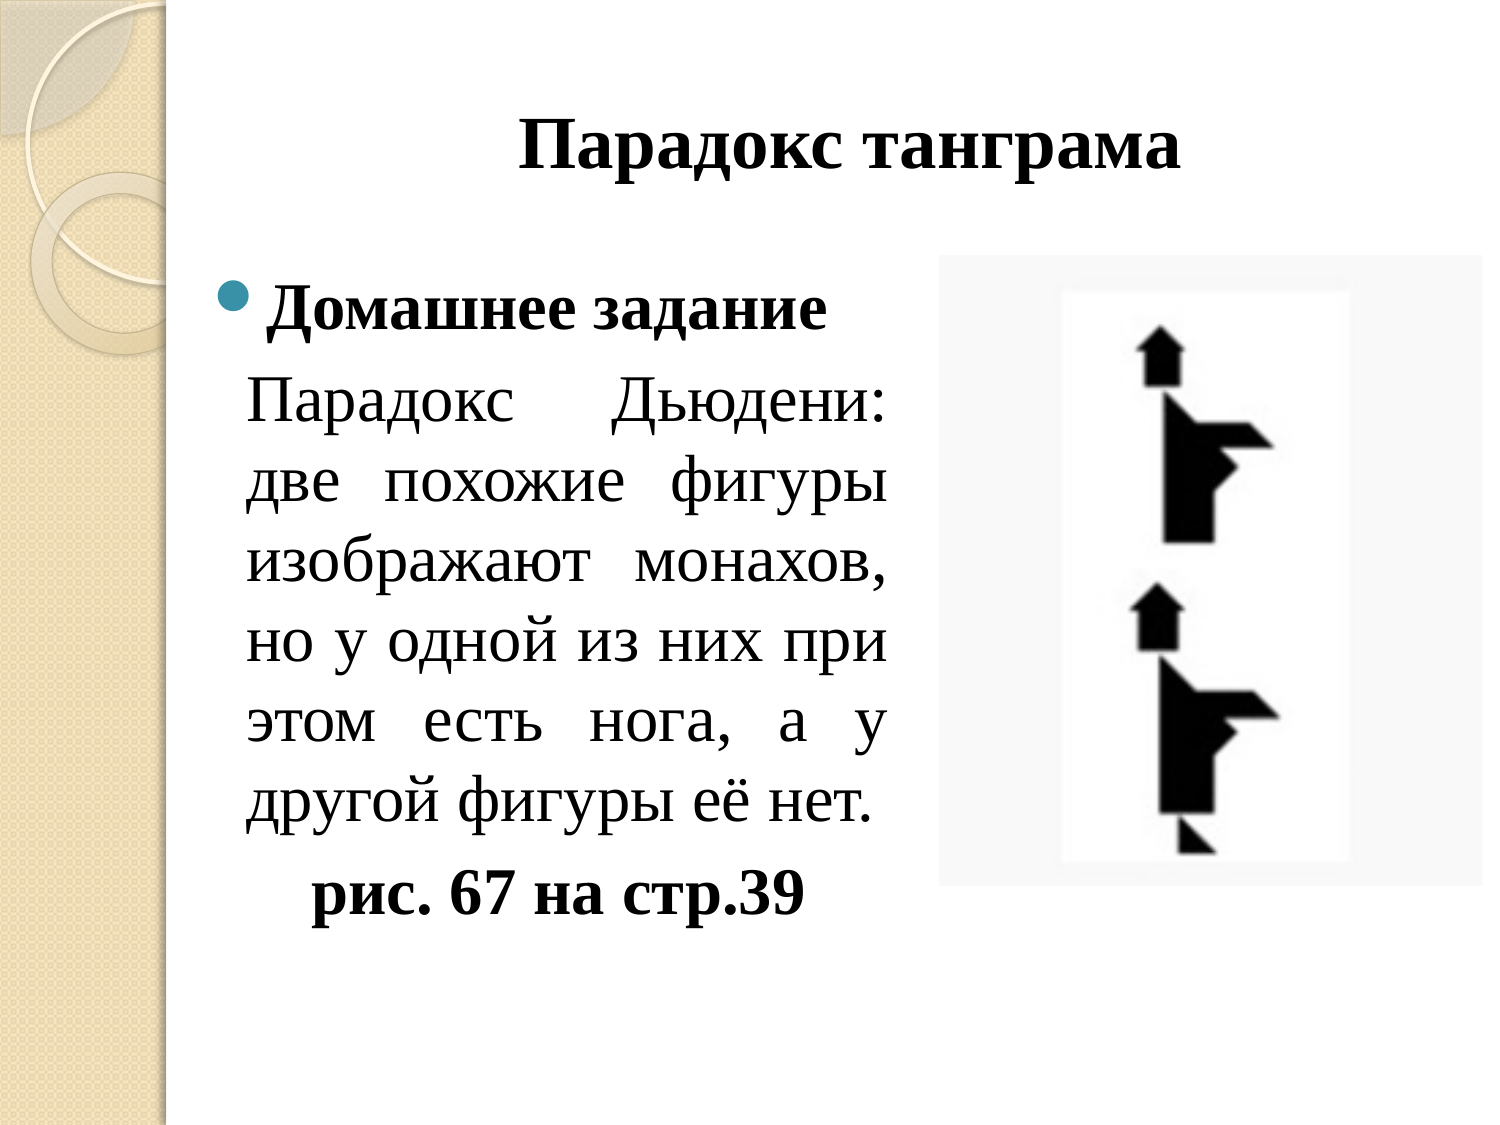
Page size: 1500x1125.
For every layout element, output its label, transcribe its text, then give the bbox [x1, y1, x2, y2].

list Домашнее задание Парадокс Дьюдени: две похожие фигуры изображают монахов, но у одной из них при этом есть нога, а у другой фигуры её нет. рис. 67 на стр.39 [171, 255, 904, 953]
title Парадокс танграма [235, 45, 1466, 233]
picture [938, 255, 1483, 886]
